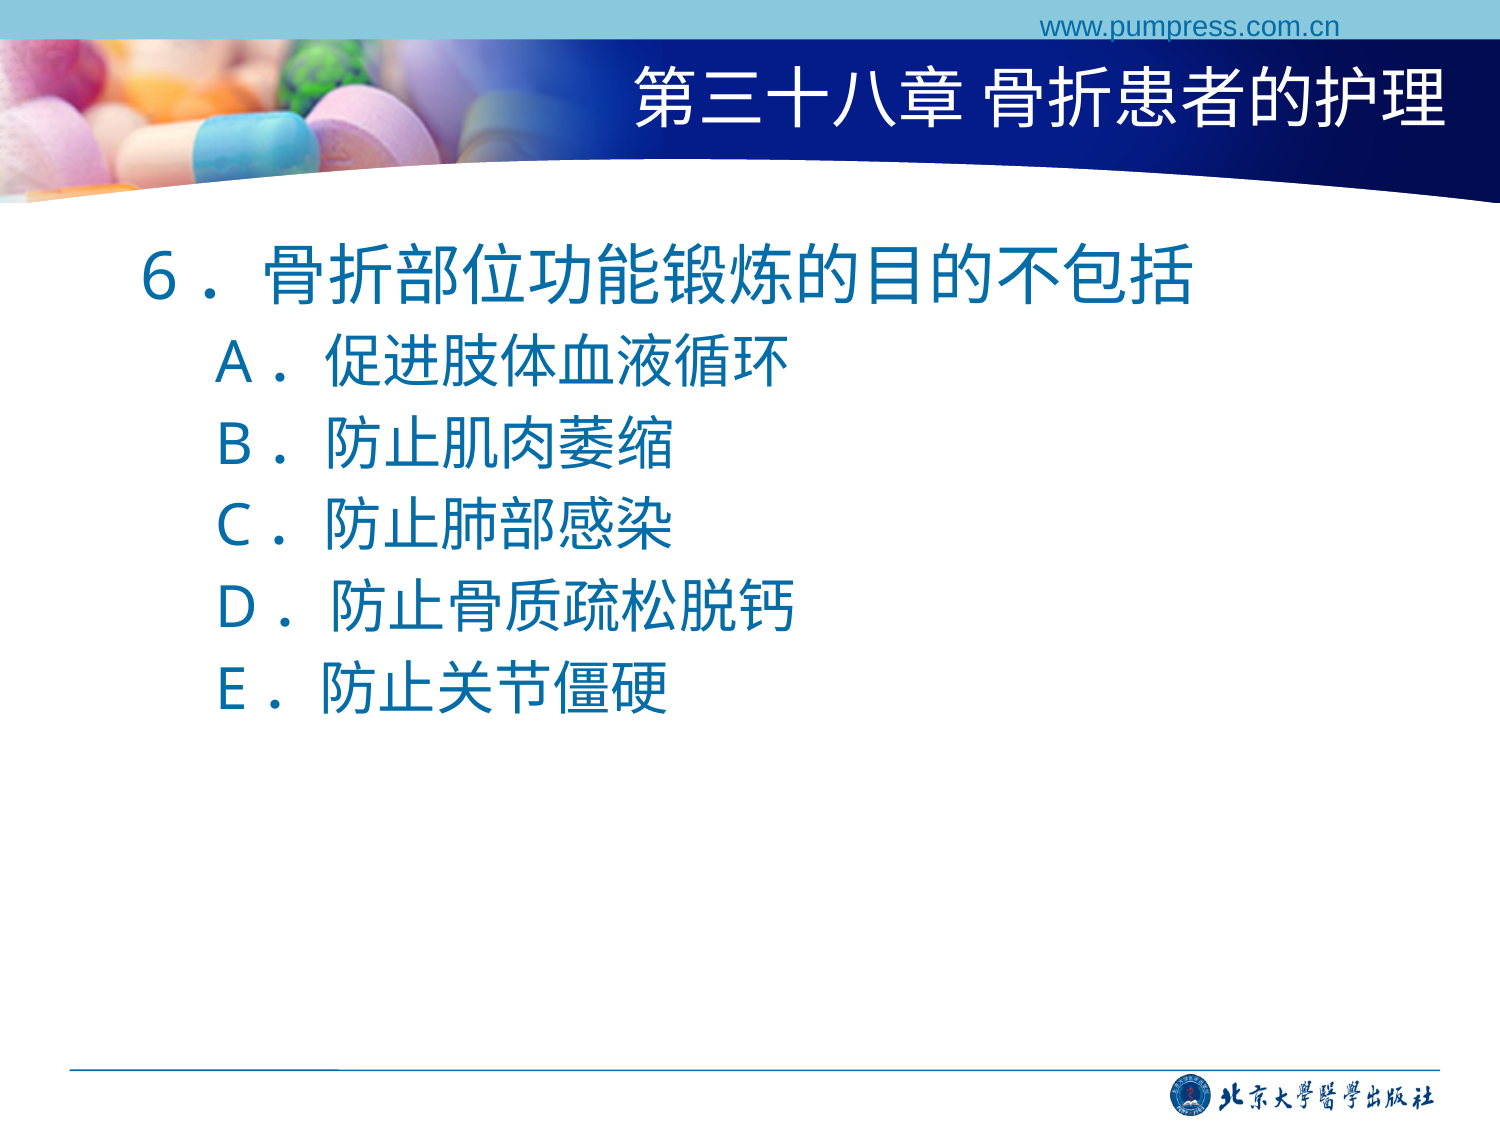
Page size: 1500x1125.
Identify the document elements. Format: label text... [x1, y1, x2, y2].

slide_number www.pumpress.com.cn [1025, 0, 1463, 38]
list 6．骨折部位功能锻炼的目的不包括 A．促进肢体血液循环 B．防止肌肉萎缩 C．防止肺部感染 D．防止骨质疏松脱钙 E．防止关节僵硬 [49, 224, 1463, 1026]
picture [1170, 1074, 1436, 1118]
picture [0, 40, 1500, 203]
title 第三十八章 骨折患者的护理 [137, 49, 1463, 143]
